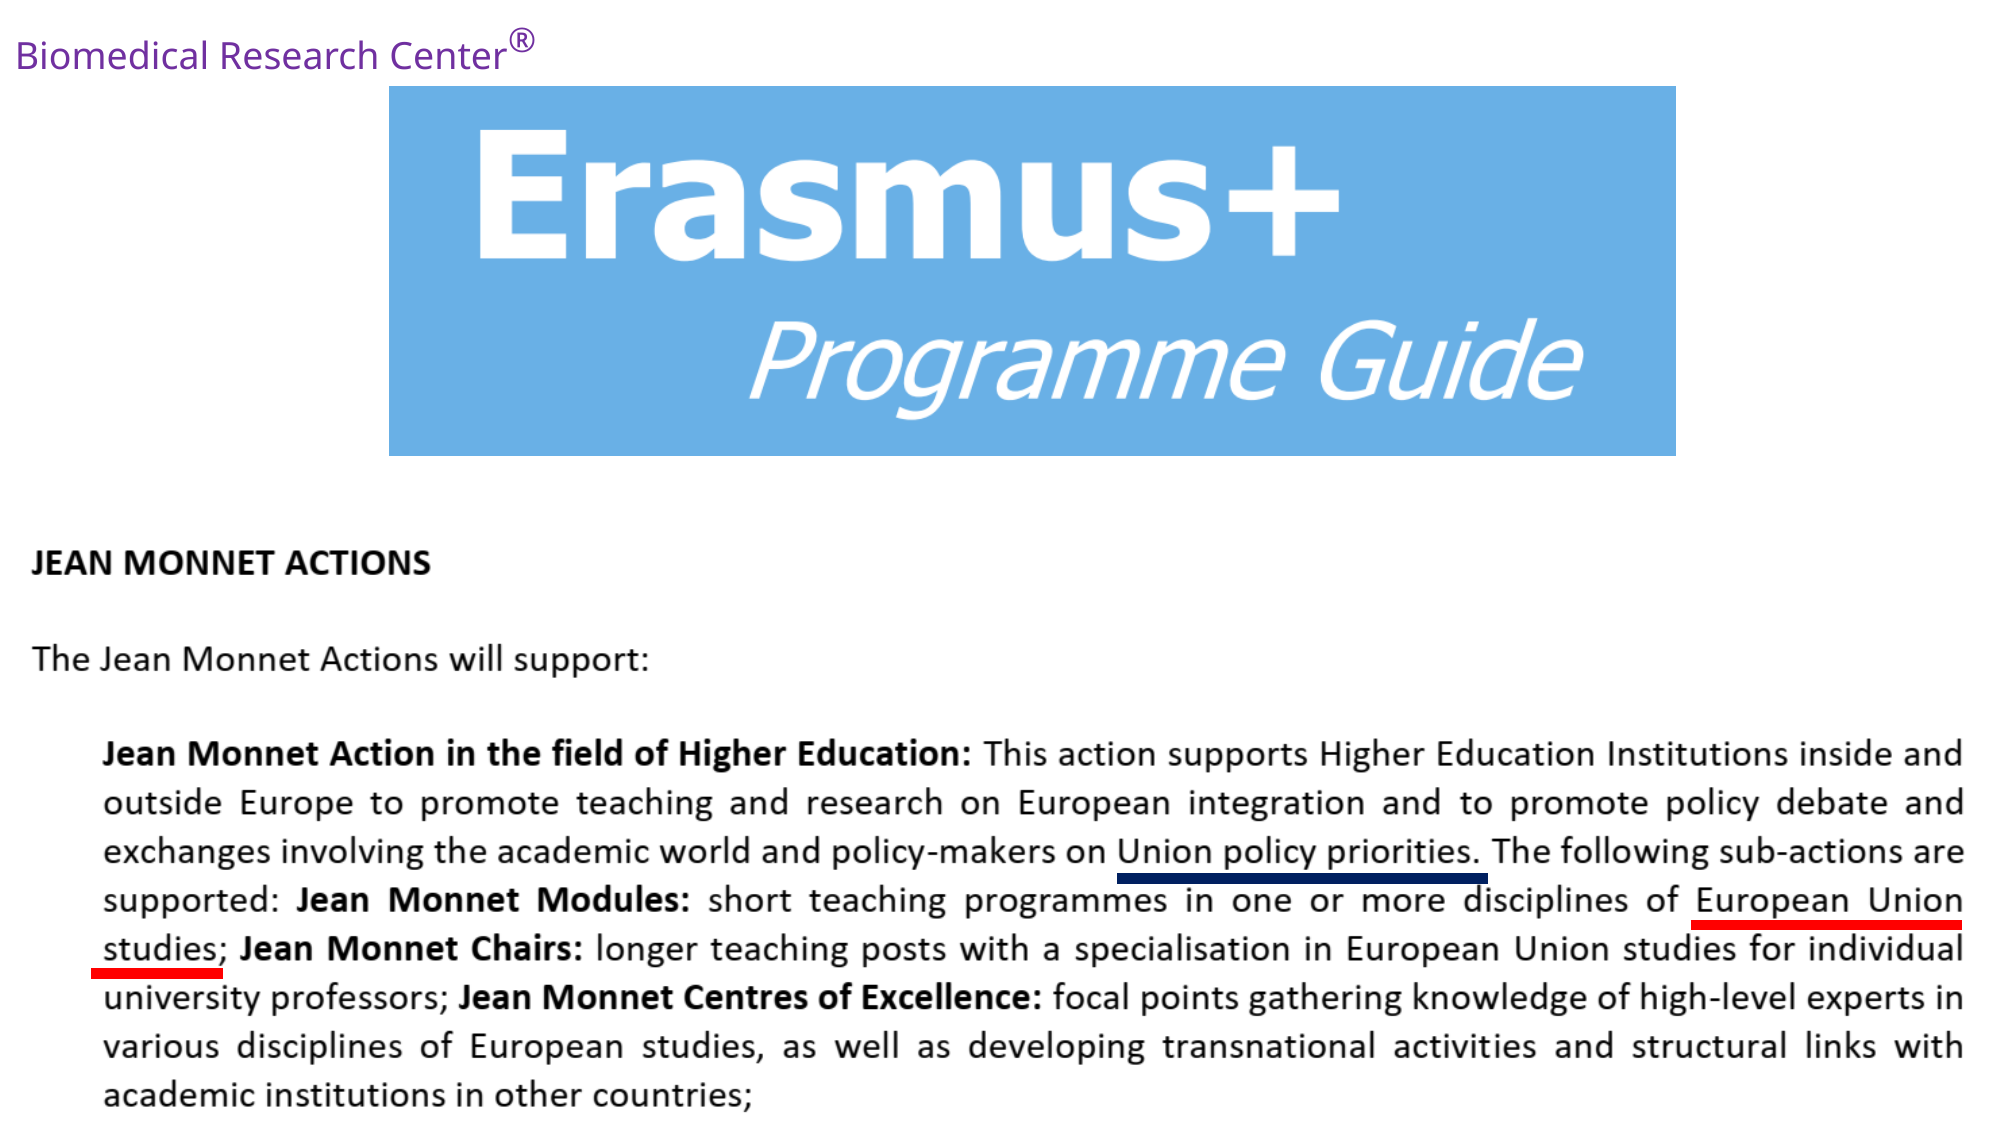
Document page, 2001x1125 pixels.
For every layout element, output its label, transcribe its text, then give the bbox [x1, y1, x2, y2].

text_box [91, 924, 1962, 974]
text_box Biomedical Research Center® [0, 3, 1451, 89]
picture [0, 529, 2000, 1123]
picture [389, 86, 1676, 456]
